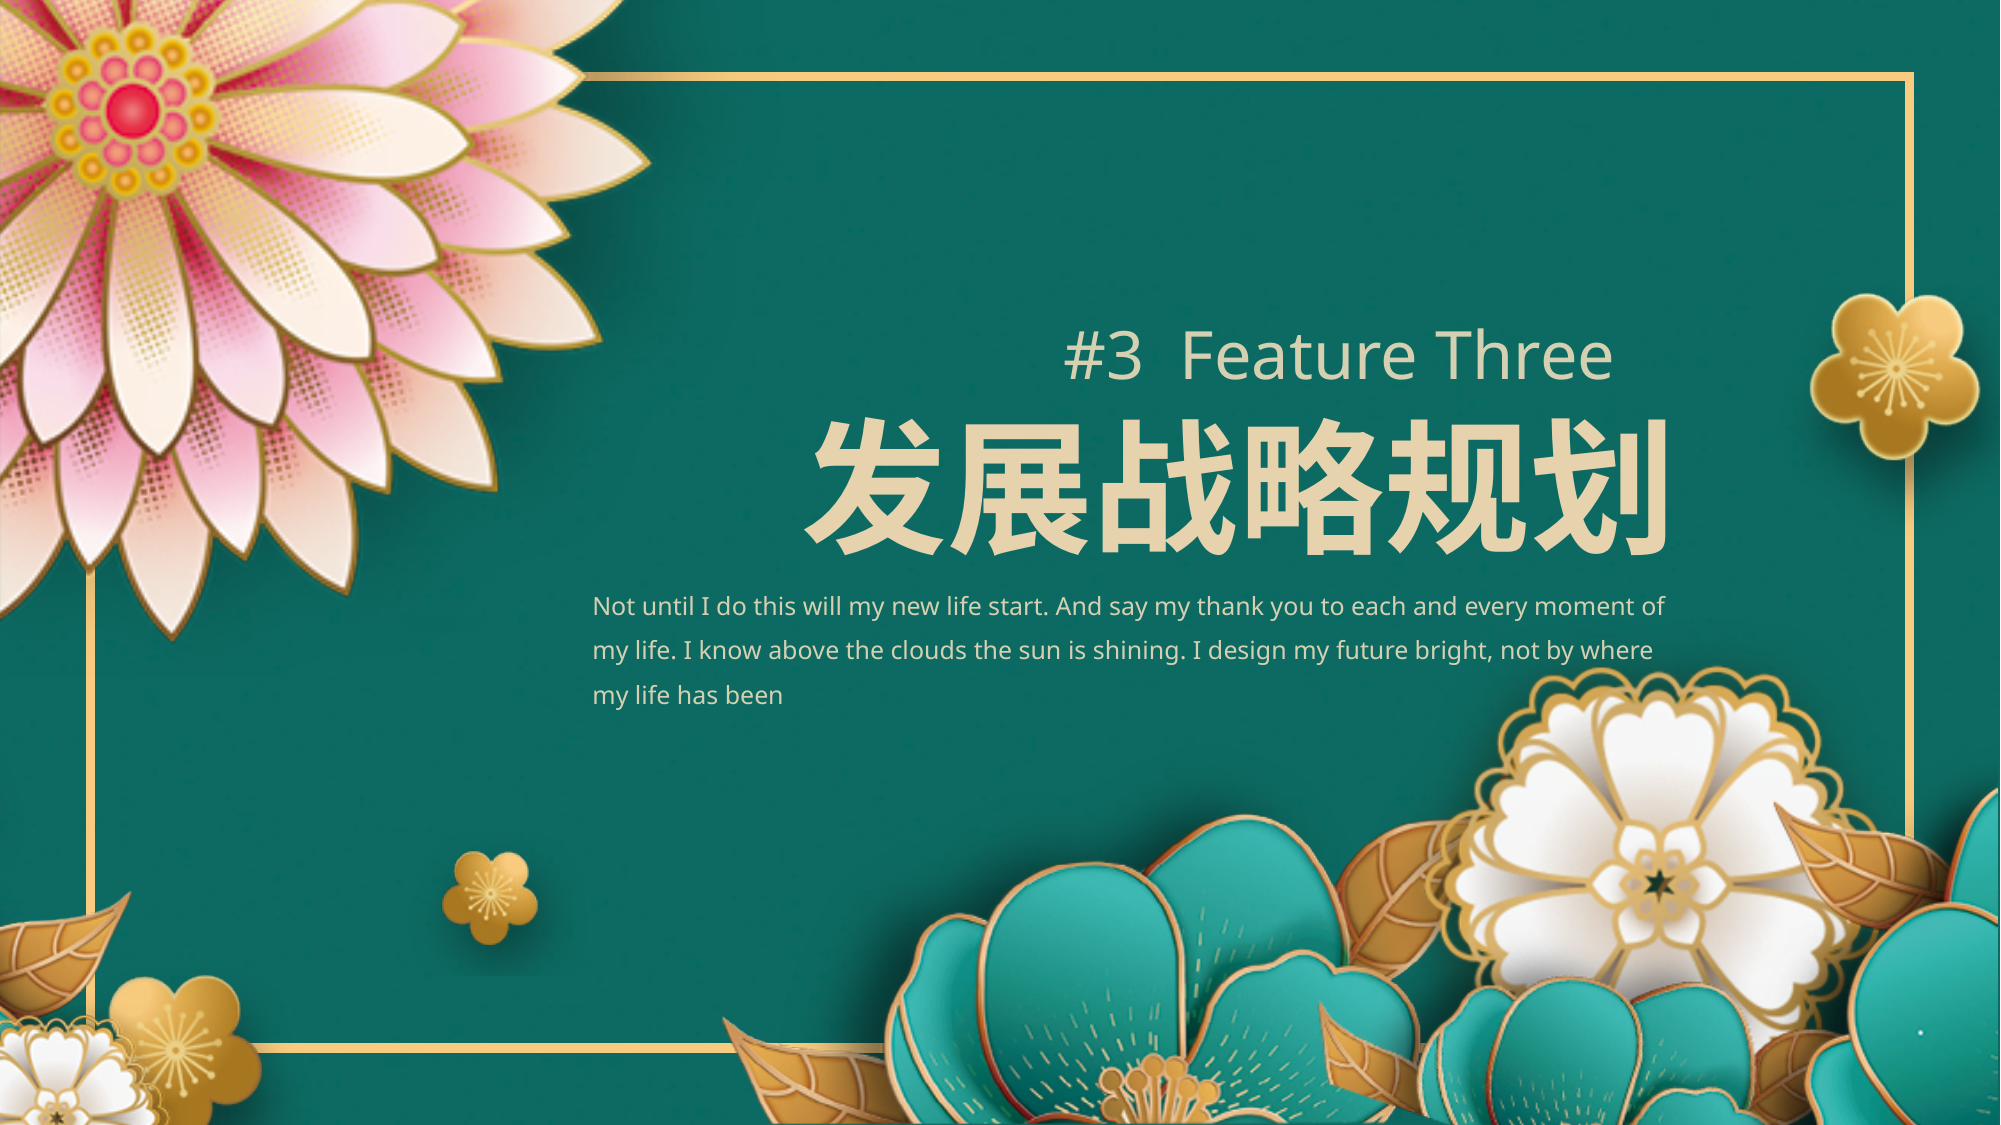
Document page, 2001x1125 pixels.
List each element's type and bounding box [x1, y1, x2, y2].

picture [0, 0, 2000, 1125]
text_box [117, 303, 1765, 720]
